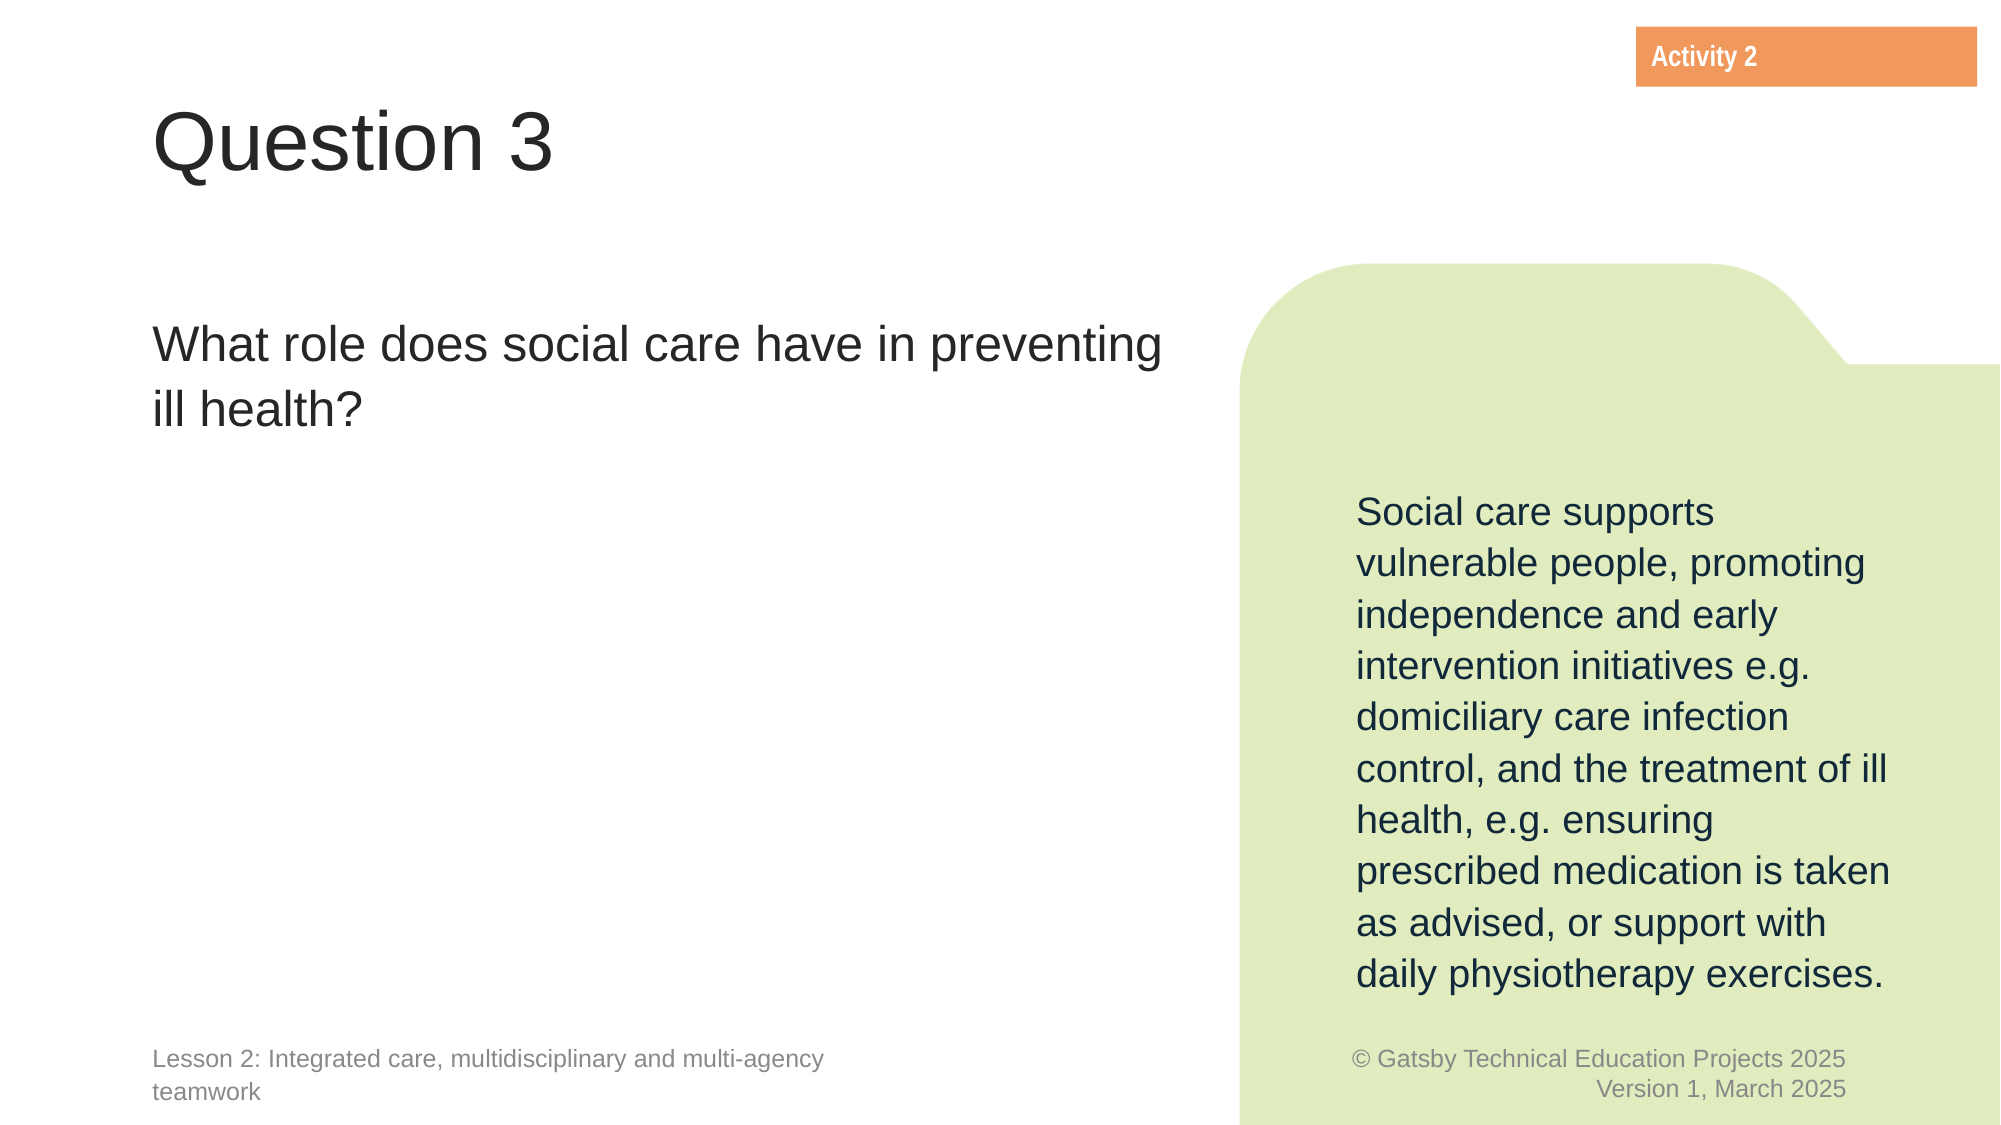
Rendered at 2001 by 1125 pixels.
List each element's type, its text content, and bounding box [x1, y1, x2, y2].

list Social care supports vulnerable people, promoting independence and early intervention initiatives e.g. domiciliary care infection control, and the treatment of ill health, e.g. ensuring prescribed medication is taken as advised, or support with daily physiotherapy exercises. [1341, 474, 1917, 1014]
title Question 3 [137, 34, 1519, 252]
picture [1239, 0, 2000, 1125]
list Lesson 2: Integrated care, multidisciplinary and multi-agency teamwork [137, 1042, 954, 1103]
list Activity 2 [1636, 26, 1978, 87]
list What role does social care have in preventing ill health? [137, 299, 1188, 1014]
